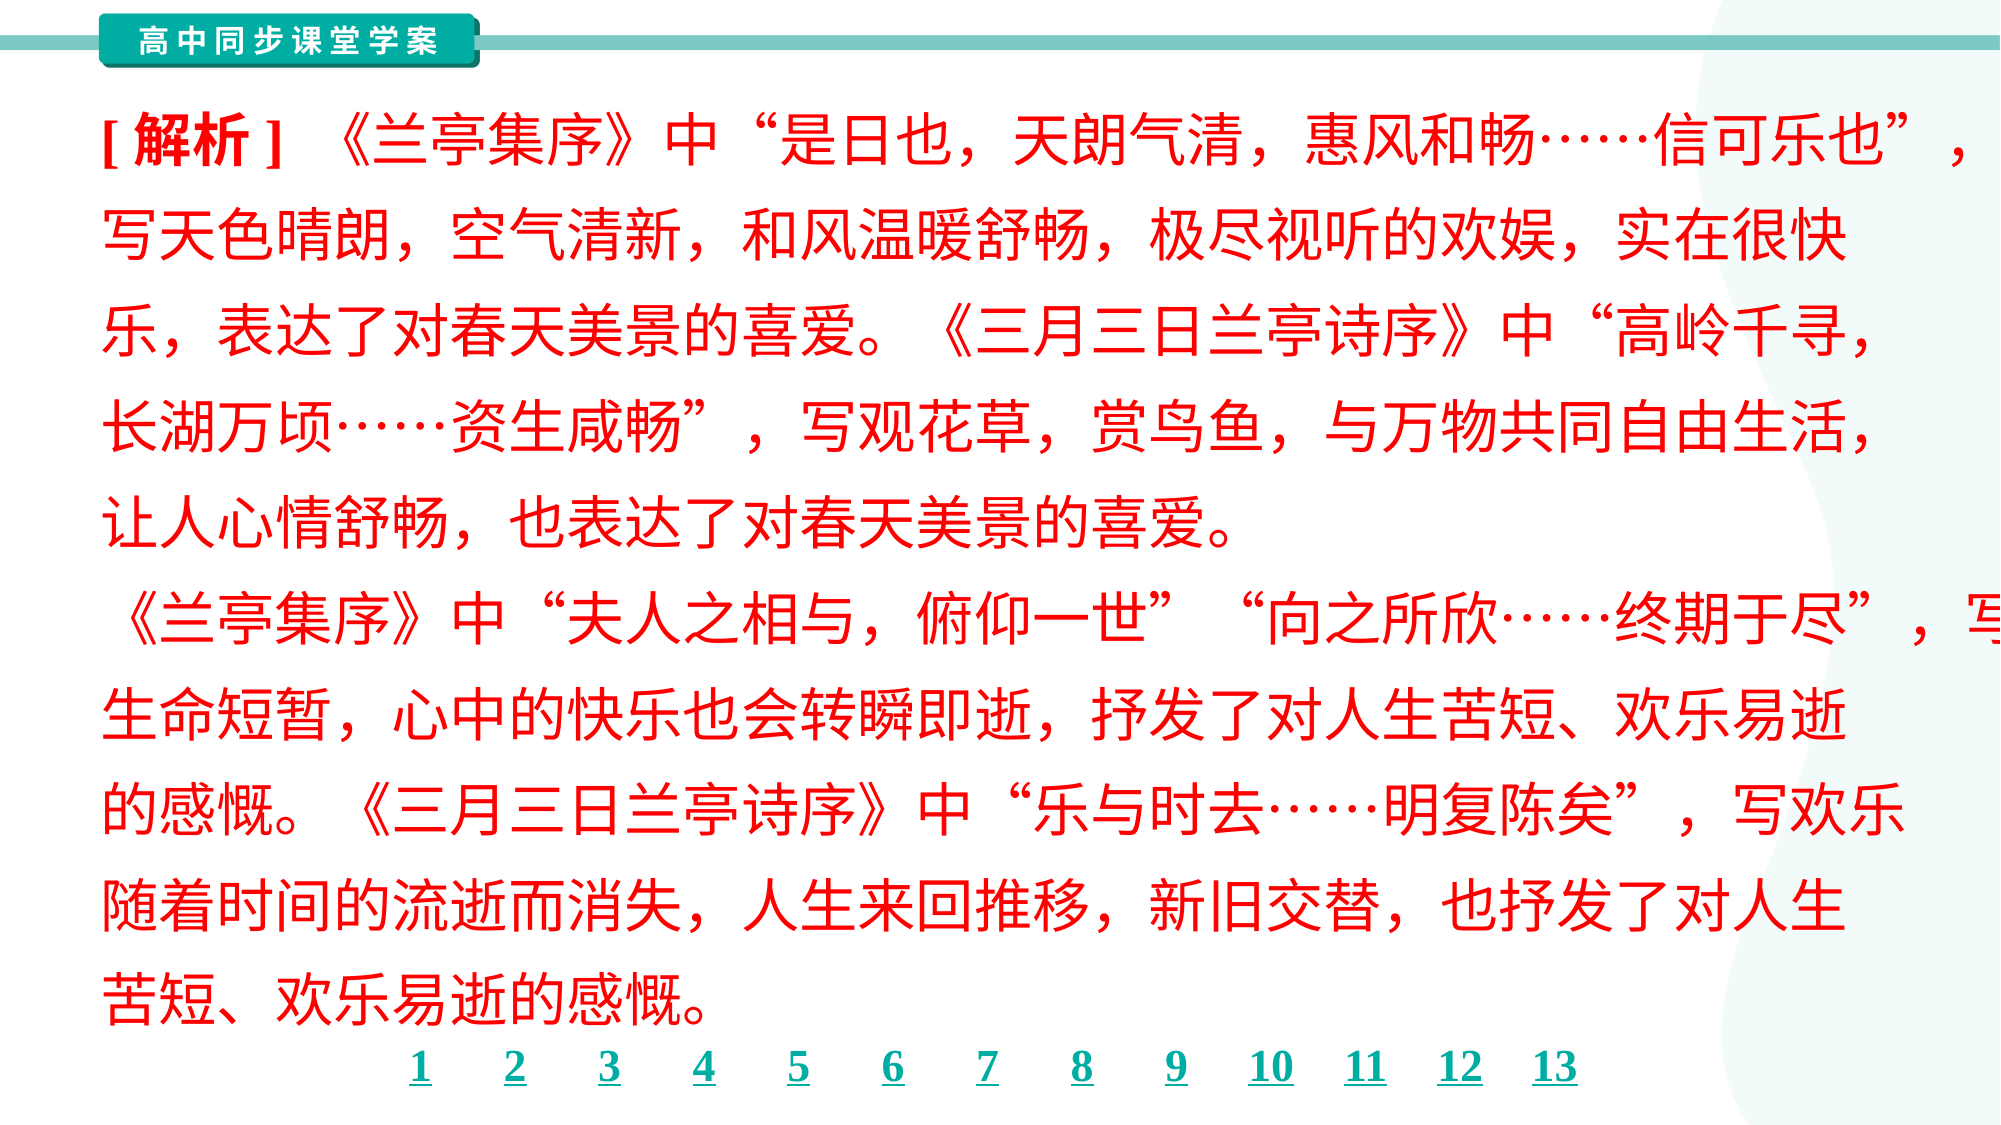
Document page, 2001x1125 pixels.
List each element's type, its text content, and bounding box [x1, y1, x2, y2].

text_box [解析] 《兰亭集序》中“是日也，天朗气清，惠风和畅……信可乐也”， 写天色晴朗，空气清新，和风温暖舒畅，极尽视听的欢娱，实在很快 乐，表达了对春天美景的喜爱。《三月三日兰亭诗序》中“高岭千寻， 长湖万顷……资生咸畅”，写观花草，赏鸟鱼，与万物共同自由生活， 让人心情舒畅，也表达了对春天美景的喜爱。 《兰亭集序》中“夫人之相与，俯仰一世”“向之所欣……终期于尽”，写 生命短暂，心中的快乐也会转瞬即逝，抒发了对人生苦短、欢乐易逝 的感慨。《三月三日兰亭诗序》中“乐与时去……明复陈矣”，写欢乐 随着时间的流逝而消失，人生来回推移，新旧交替，也抒发了对人生 苦短、欢乐易逝的感慨。 [100, 76, 1899, 1025]
picture [0, 0, 2000, 1125]
